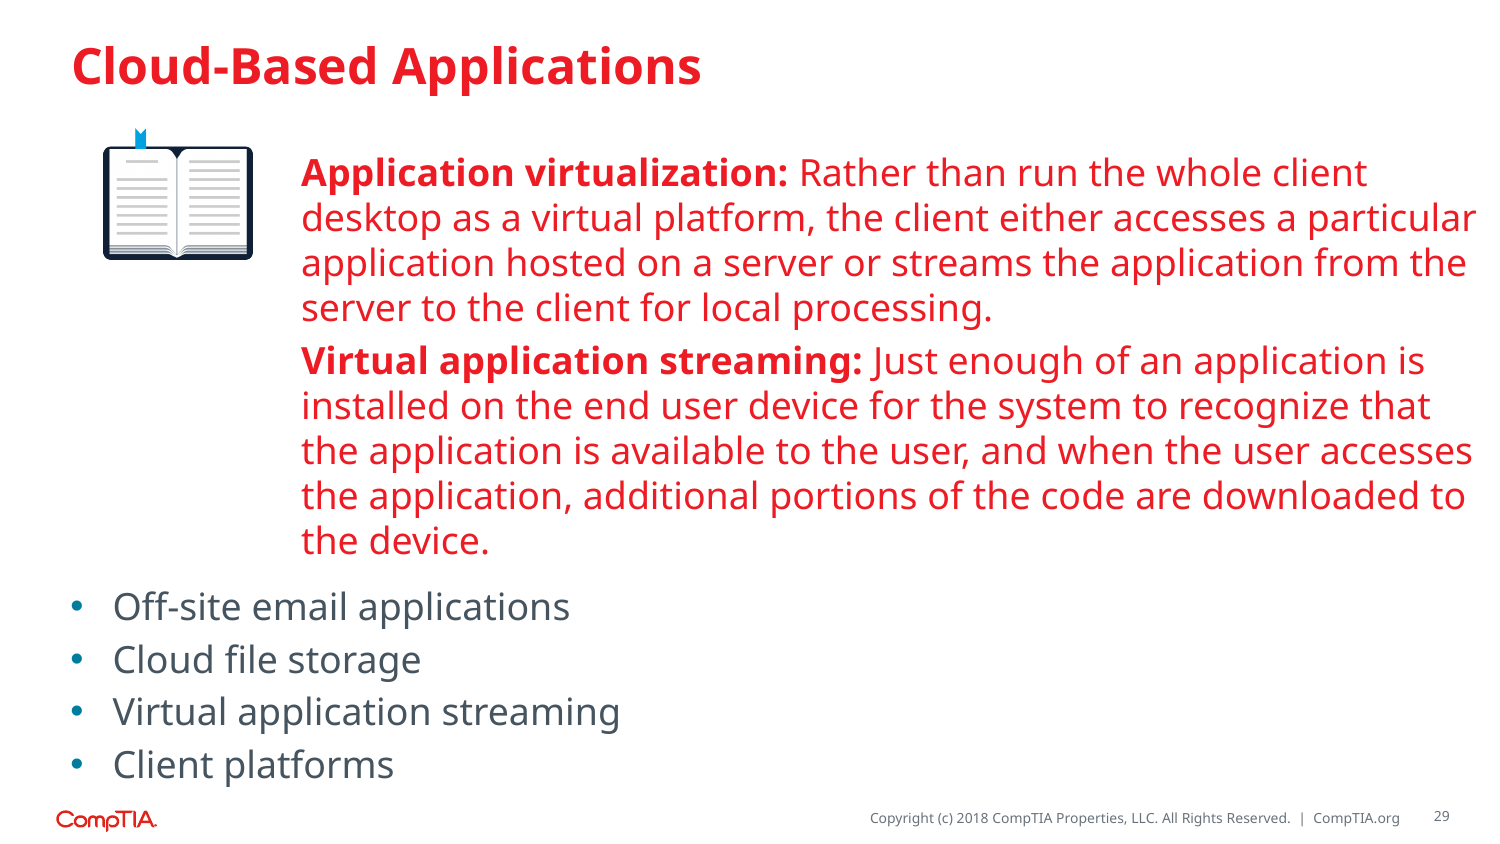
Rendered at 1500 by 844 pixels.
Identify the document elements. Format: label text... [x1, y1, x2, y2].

picture [103, 128, 253, 260]
title Cloud-Based Applications [56, 12, 1444, 117]
list Off-site email applications Cloud file storage Virtual application streaming Client platforms [55, 575, 1444, 801]
list Application virtualization: Rather than run the whole client desktop as a virtual platform, the client either accesses a particular application hosted on a server or streams the application from the server to the client for local processing. Virtual application streaming: Just enough of an application is installed on the end user device for the system to recognize that the application is available to the user, and when the user accesses the application, additional portions of the code are downloaded to the device. [285, 141, 1500, 236]
slide_number 29 [1407, 800, 1450, 835]
